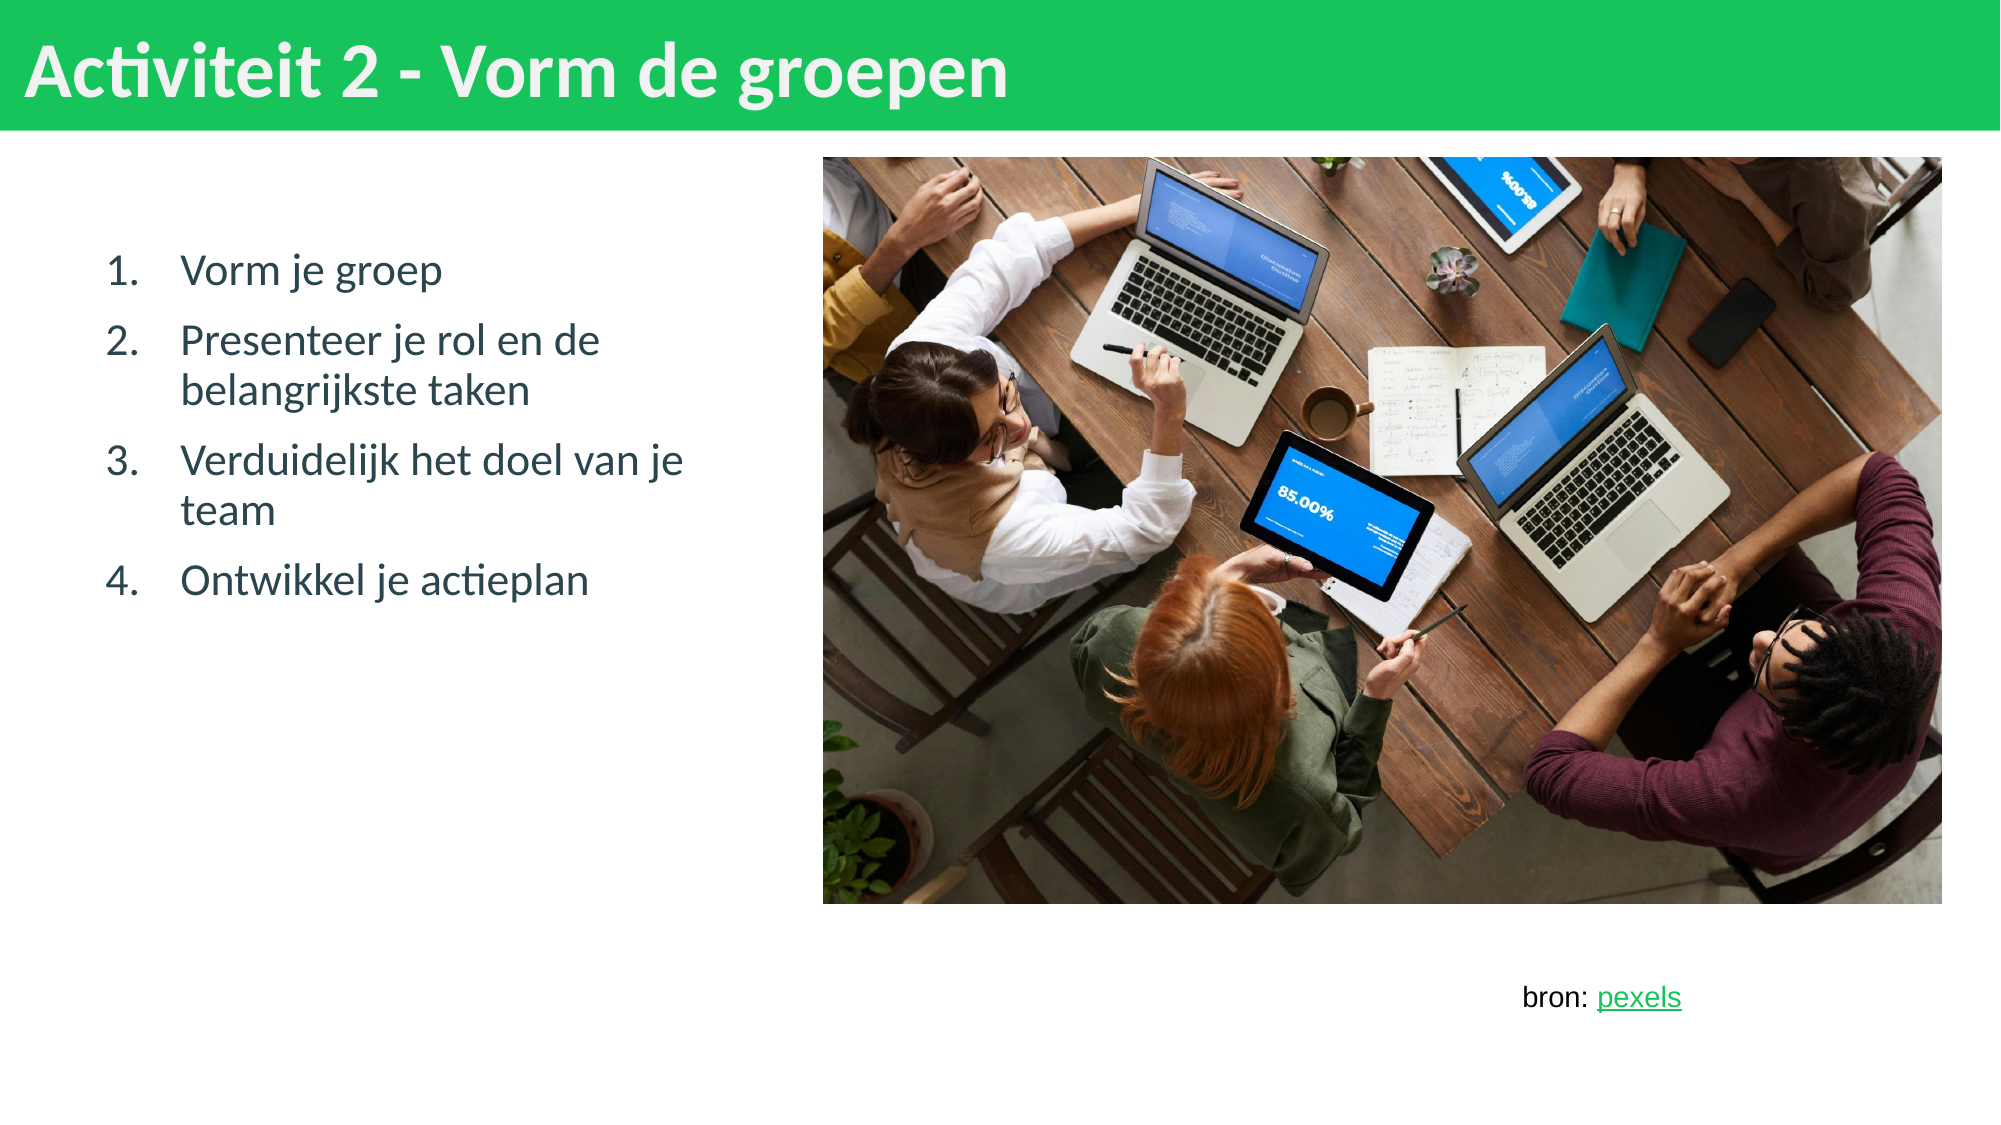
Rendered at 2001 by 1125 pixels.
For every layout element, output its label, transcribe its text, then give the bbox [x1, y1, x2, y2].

text_box bron: pexels [1507, 963, 1907, 1057]
title Activiteit 2 - Vorm de groepen [16, 13, 1976, 131]
picture [823, 157, 1942, 905]
list Vorm je groep Presenteer je rol en de belangrijkste taken Verduidelijk het doel van je team Ontwikkel je actieplan [30, 238, 709, 904]
